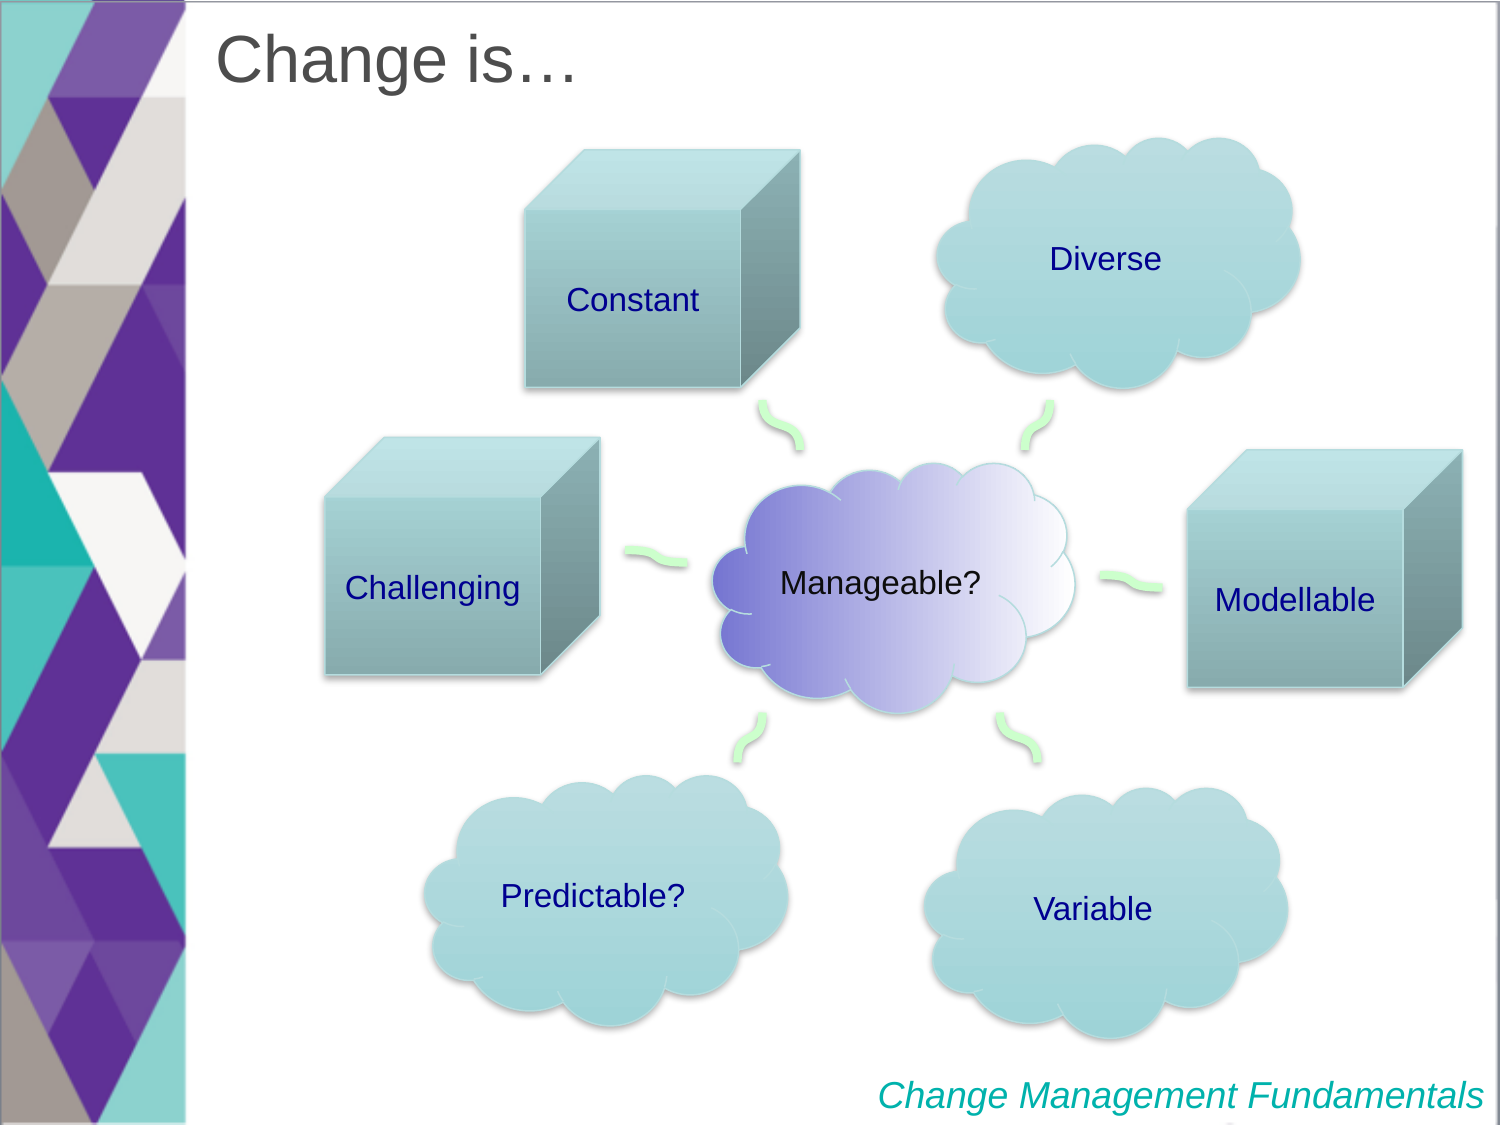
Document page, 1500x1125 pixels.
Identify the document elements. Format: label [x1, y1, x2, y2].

text_box [1012, 412, 1063, 438]
text_box [755, 405, 807, 444]
text_box [724, 724, 776, 751]
text_box [624, 549, 688, 563]
picture [0, 0, 1500, 1125]
text_box [1099, 574, 1163, 588]
text_box [993, 718, 1045, 757]
